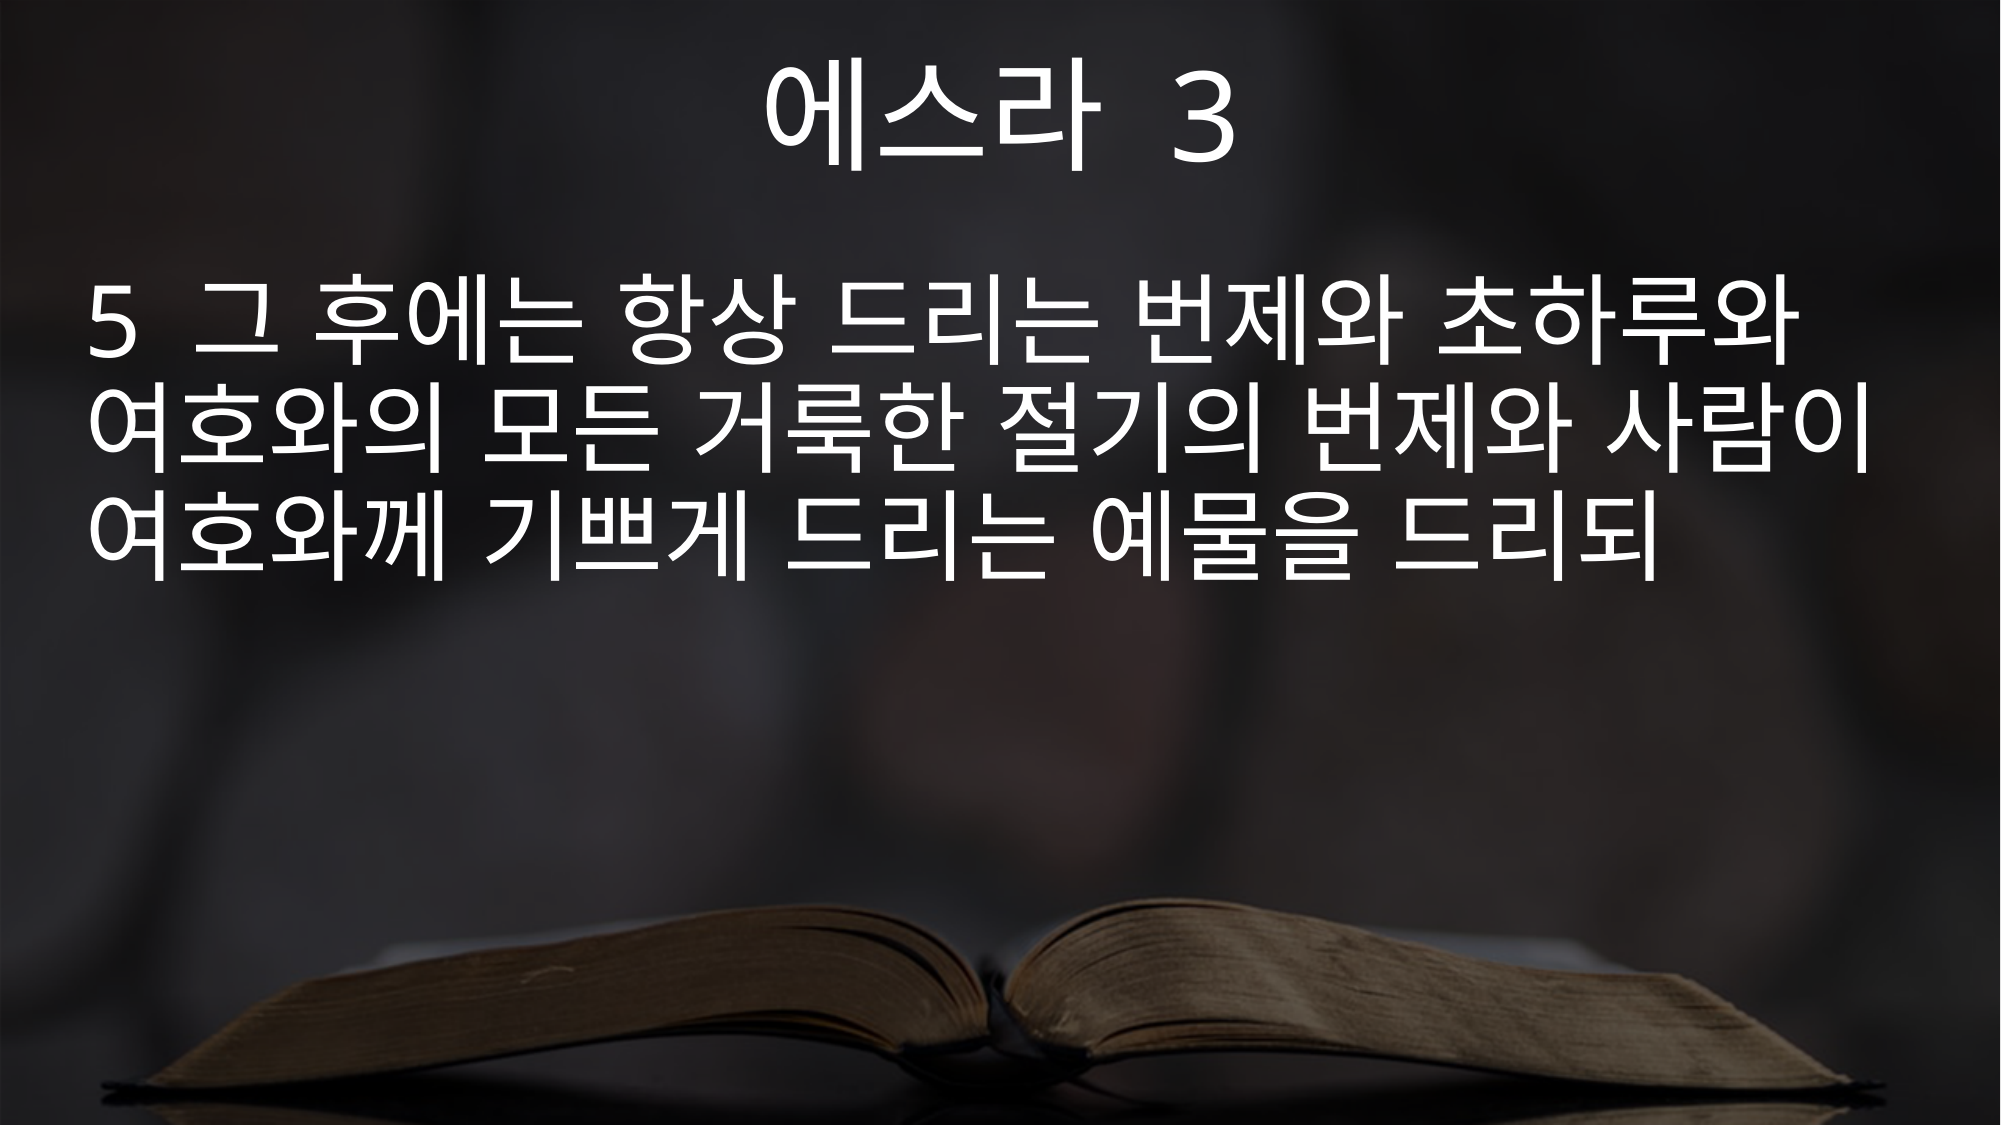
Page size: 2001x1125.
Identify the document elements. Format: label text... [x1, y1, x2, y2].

picture [0, 0, 2001, 1125]
list 5 그 후에는 항상 드리는 번제와 초하루와 여호와의 모든 거룩한 절기의 번제와 사람이 여호와께 기쁘게 드리는 예물을 드리되 [69, 263, 1953, 423]
footer 에스라 3 [0, 32, 2000, 192]
